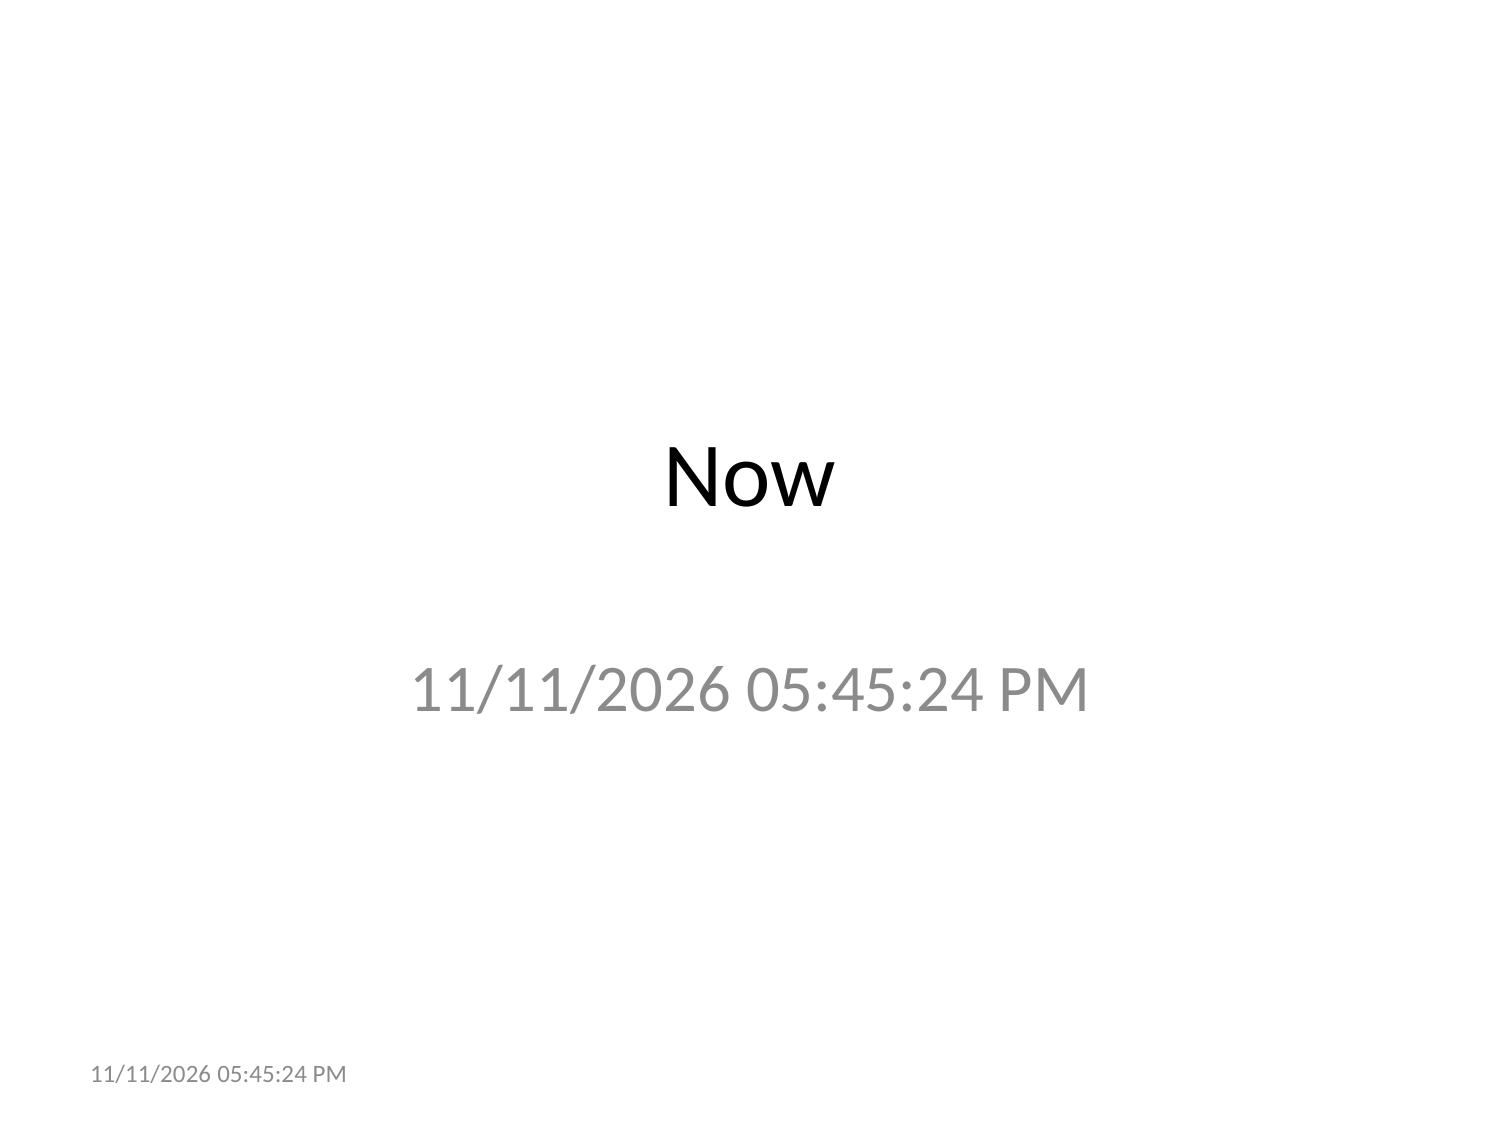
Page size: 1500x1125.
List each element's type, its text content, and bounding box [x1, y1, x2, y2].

title Now [112, 349, 1388, 591]
subtitle 2011-12-19 10:20:04 AM [225, 637, 1275, 925]
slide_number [75, 1042, 425, 1103]
